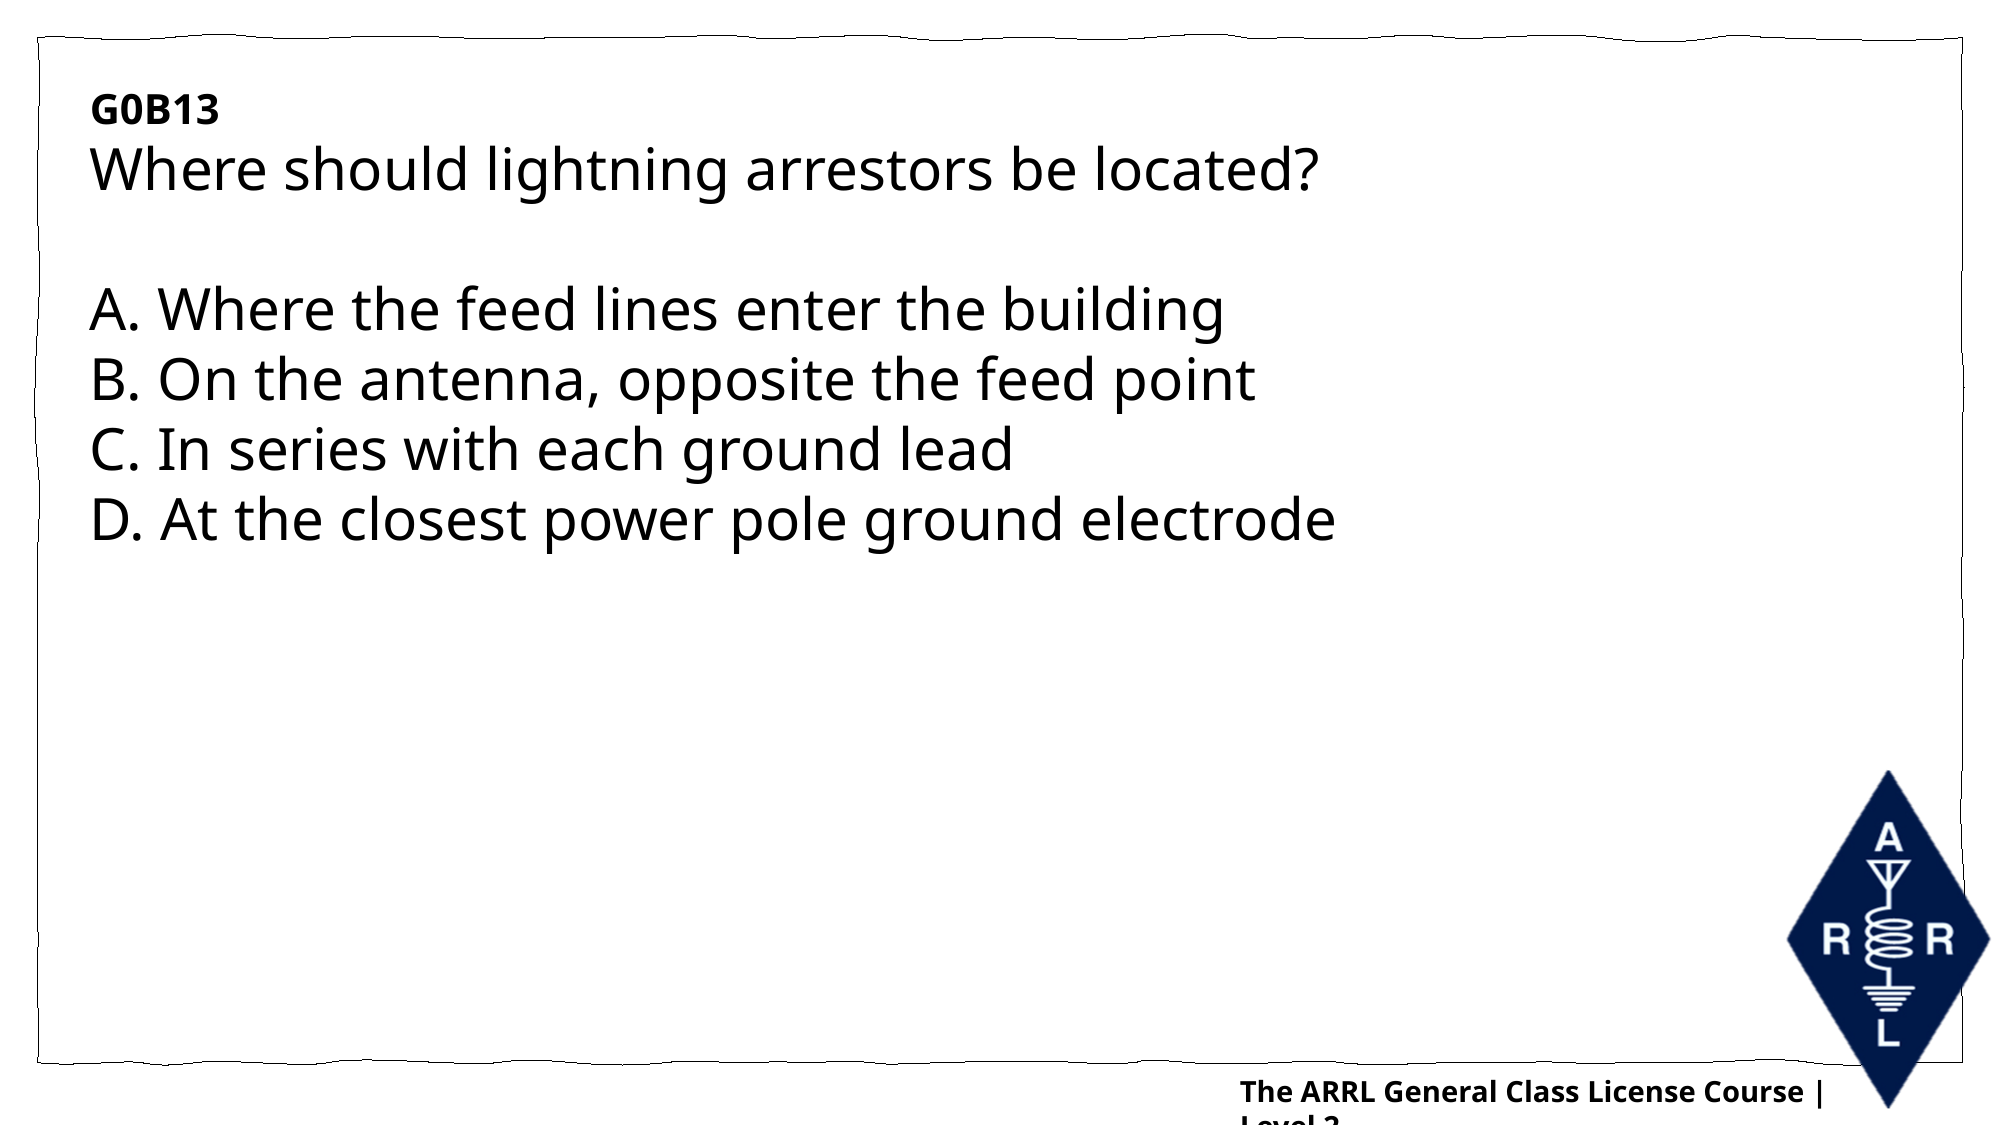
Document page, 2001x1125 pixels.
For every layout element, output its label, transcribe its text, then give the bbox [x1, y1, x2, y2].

text_box G0B13 Where should lightning arrestors be located? A. Where the feed lines enter the building B. On the antenna, opposite the feed point C. In series with each ground lead D. At the closest power pole ground electrode [75, 75, 1850, 560]
picture [1773, 752, 1999, 1125]
